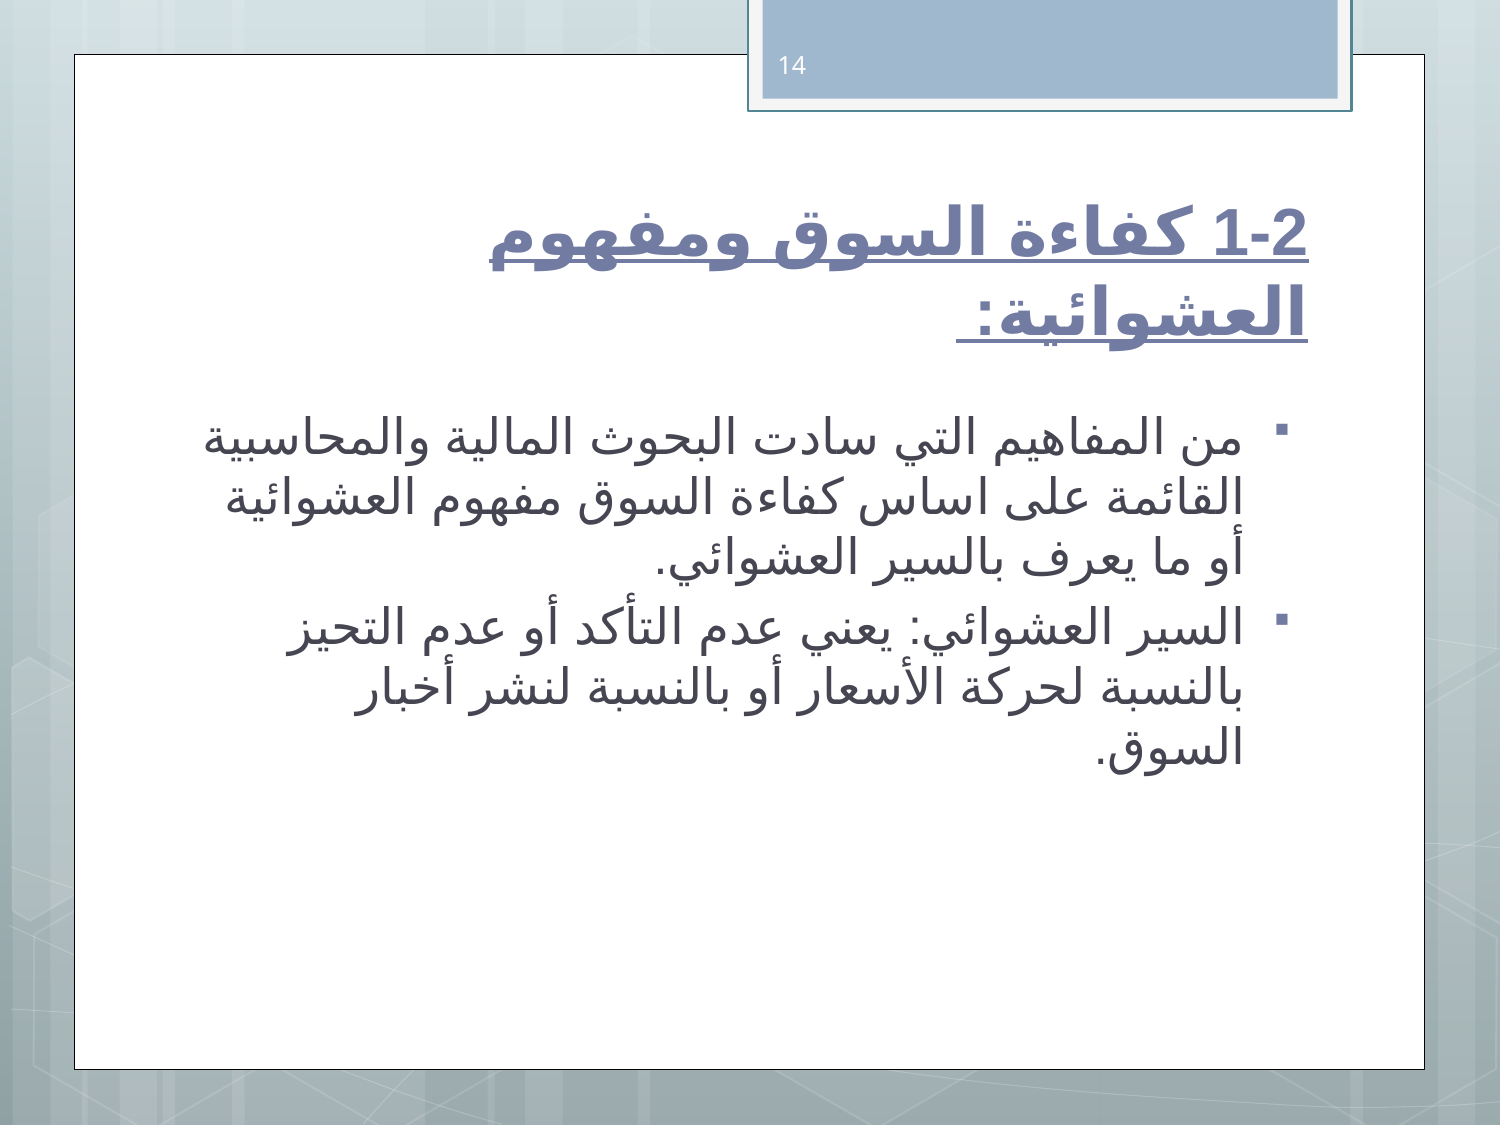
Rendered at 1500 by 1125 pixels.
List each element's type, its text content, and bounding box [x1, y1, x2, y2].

list من المفاهيم التي سادت البحوث المالية والمحاسبية القائمة على اساس كفاءة السوق مفهوم العشوائية أو ما يعرف بالسير العشوائي. السير العشوائي: يعني عدم التأكد أو عدم التحيز بالنسبة لحركة الأسعار أو بالنسبة لنشر أخبار السوق. [183, 397, 1317, 973]
slide_number 14 [762, 36, 982, 97]
title 1-2 كفاءة السوق ومفهوم العشوائية: [159, 168, 1324, 357]
